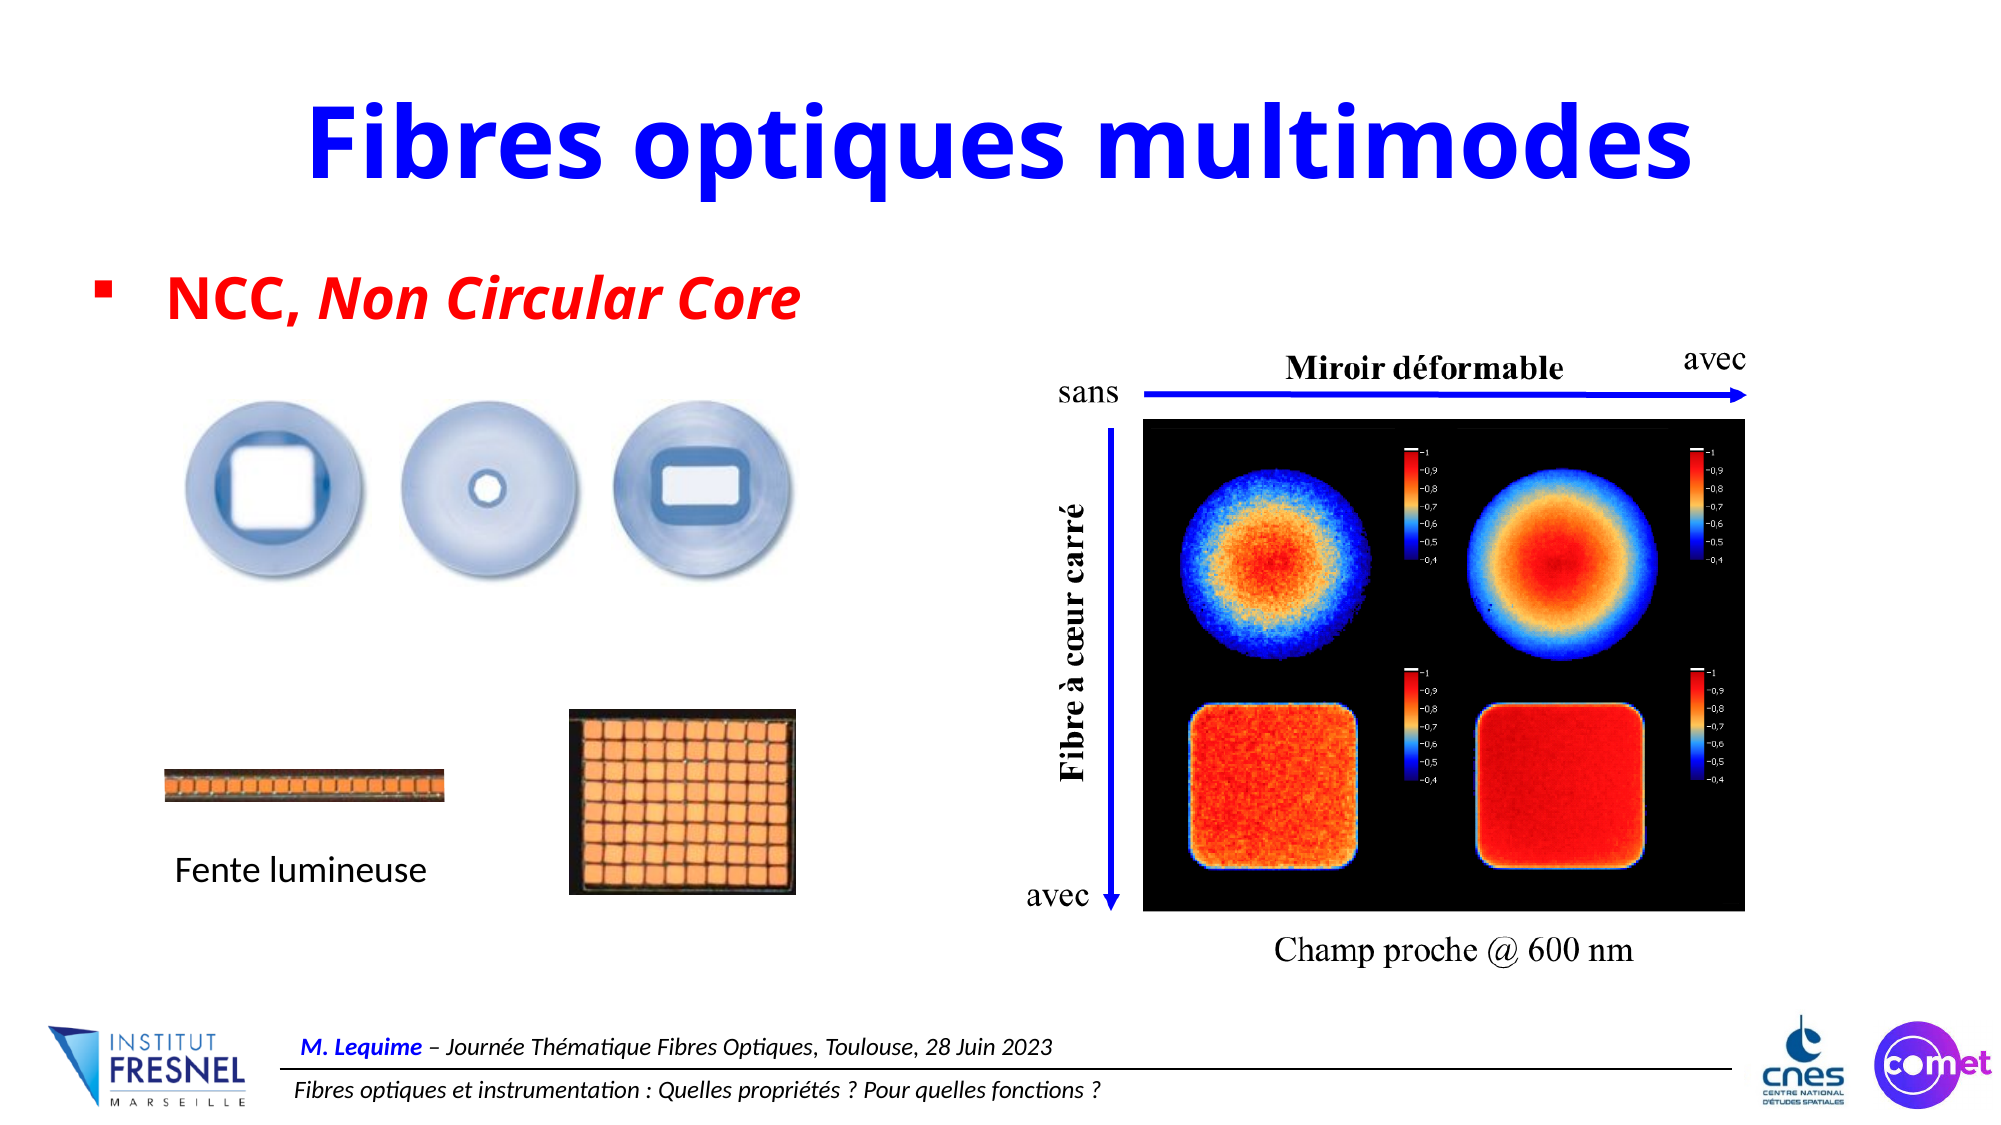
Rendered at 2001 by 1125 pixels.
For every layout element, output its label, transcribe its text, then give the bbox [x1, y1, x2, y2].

picture [1744, 1009, 1857, 1122]
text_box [183, 399, 800, 588]
picture [1873, 1020, 1993, 1110]
picture [1003, 324, 1769, 990]
text_box Fente lumineuse [160, 864, 443, 897]
list NCC, Non Circular Core [75, 253, 1934, 338]
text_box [491, 656, 873, 948]
title Fibres optiques multimodes [99, 45, 1900, 233]
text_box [125, 579, 464, 855]
picture [43, 1021, 250, 1111]
